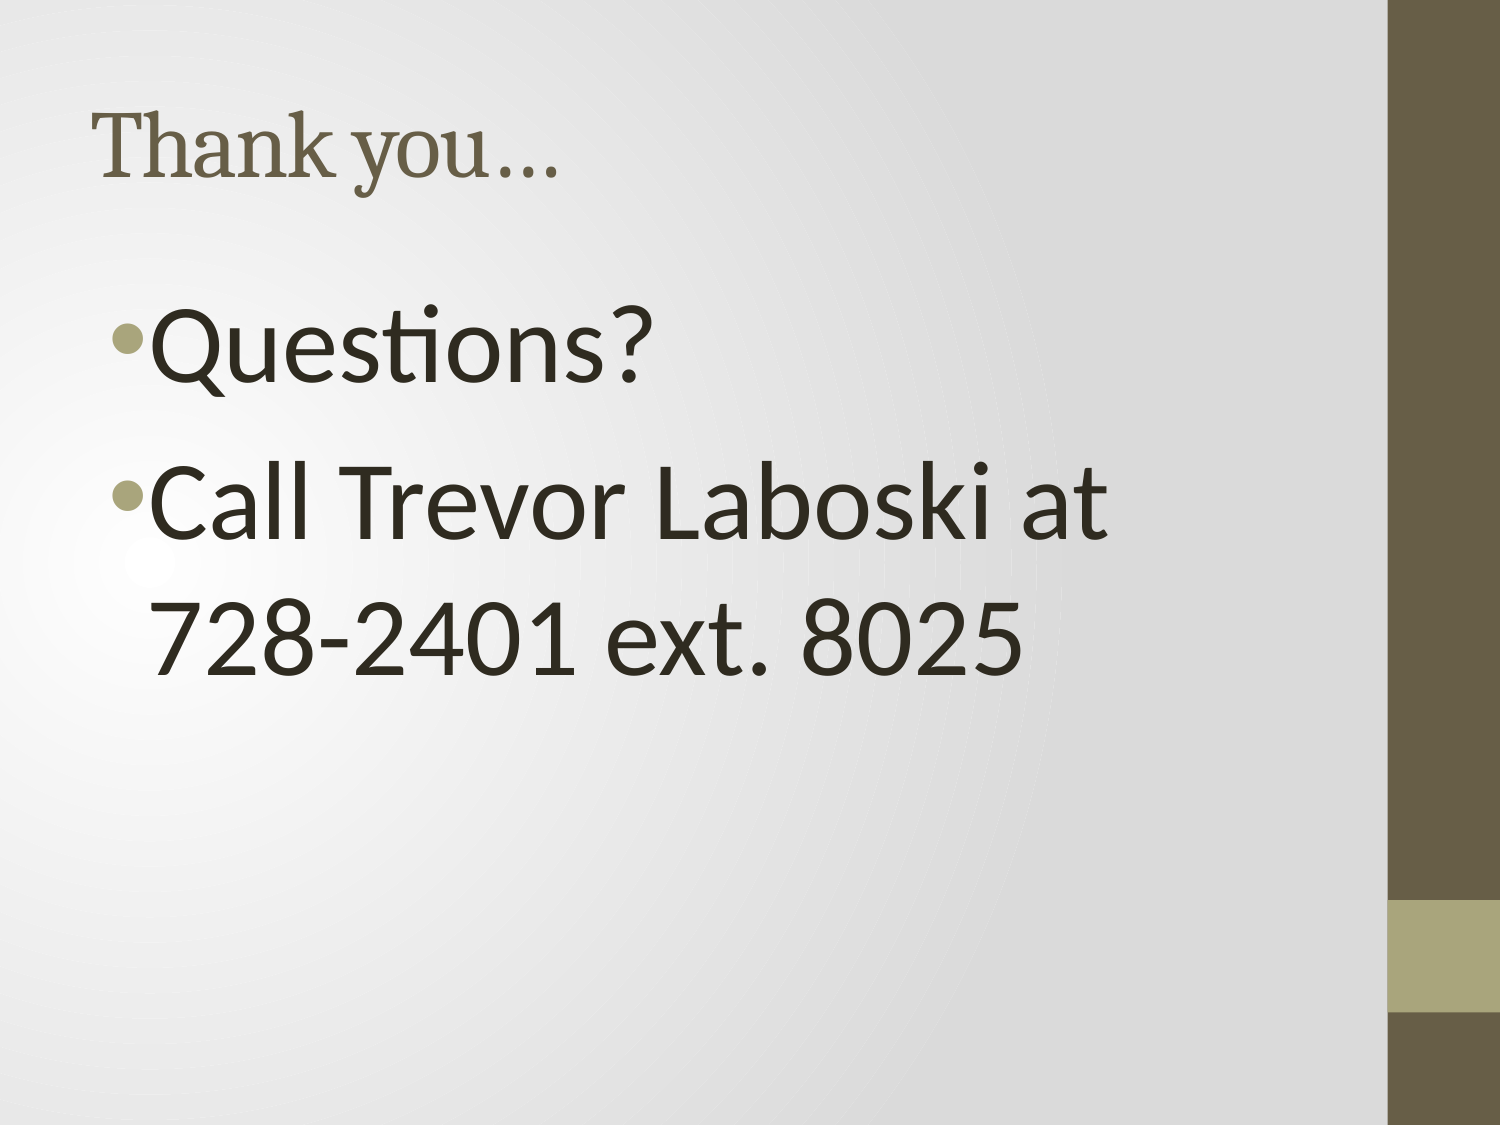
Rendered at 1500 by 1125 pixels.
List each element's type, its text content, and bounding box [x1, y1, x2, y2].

title Thank you… [75, 45, 1325, 233]
list Questions? Call Trevor Laboski at 728-2401 ext. 8025 [74, 262, 1326, 1051]
